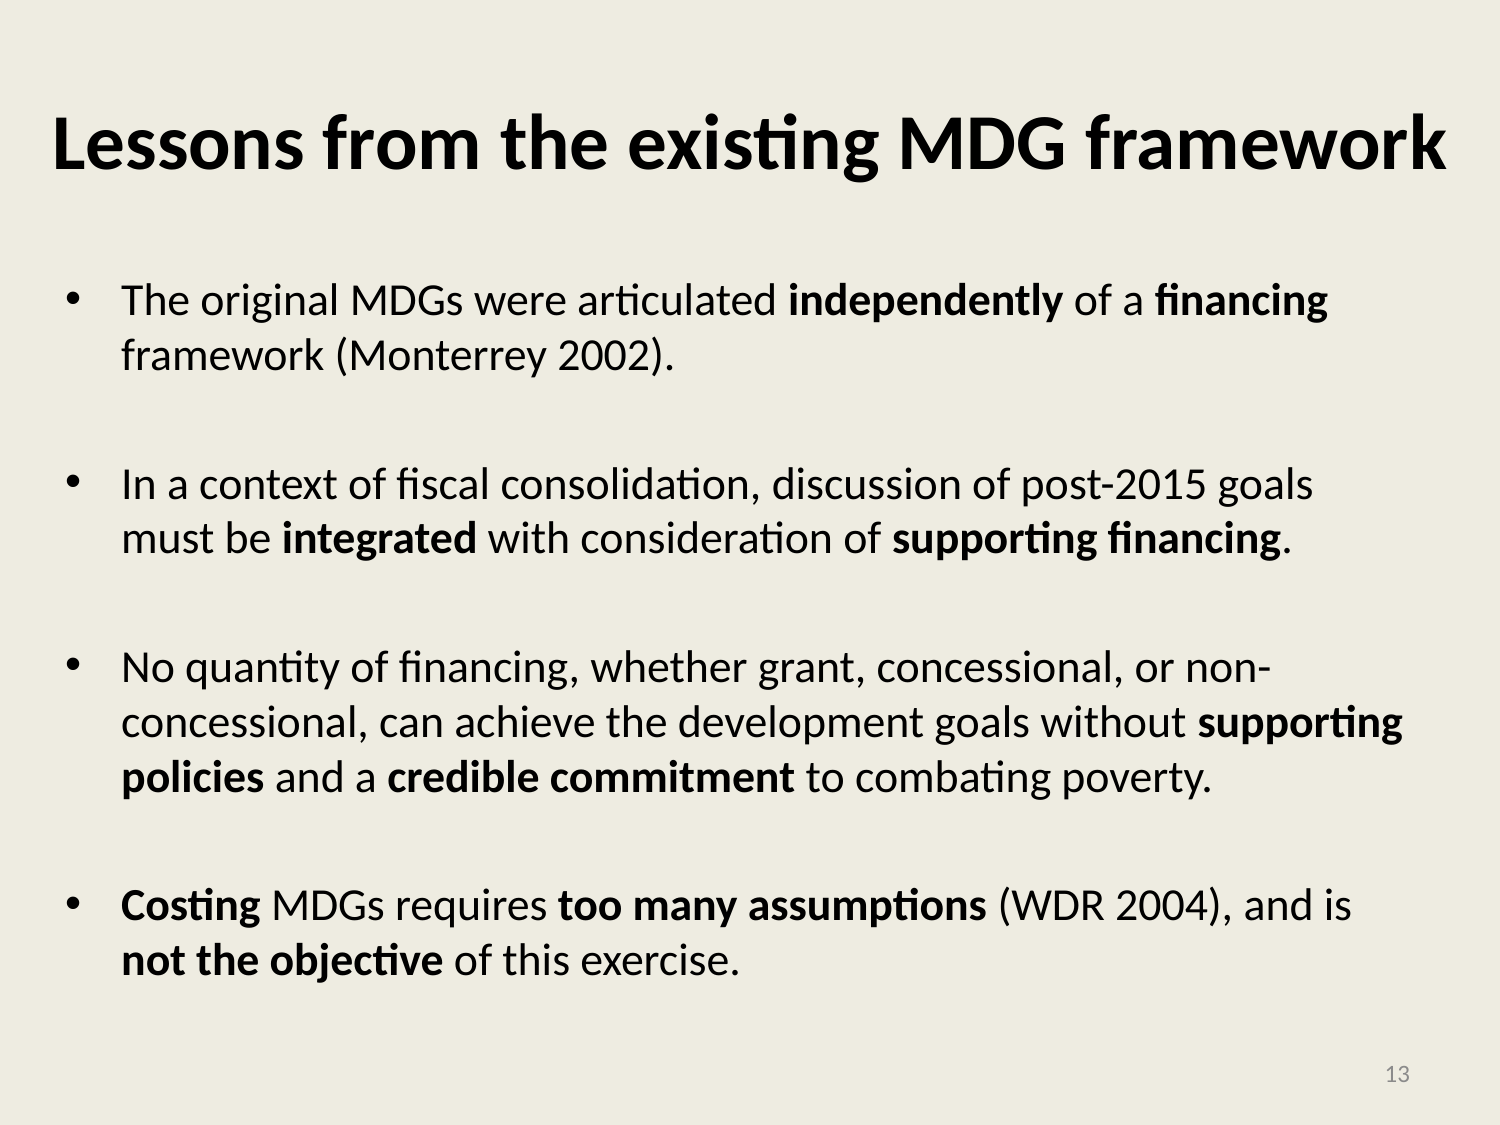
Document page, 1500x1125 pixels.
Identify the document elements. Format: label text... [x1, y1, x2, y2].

title Lessons from the existing MDG framework [0, 50, 1500, 225]
slide_number 13 [1074, 1042, 1425, 1103]
list The original MDGs were articulated independently of a financing framework (Monterrey 2002). In a context of fiscal consolidation, discussion of post-2015 goals must be integrated with consideration of supporting financing. No quantity of financing, whether grant, concessional, or non-concessional, can achieve the development goals without supporting policies and a credible commitment to combating poverty. Costing MDGs requires too many assumptions (WDR 2004), and is not the objective of this exercise. [50, 262, 1425, 1075]
